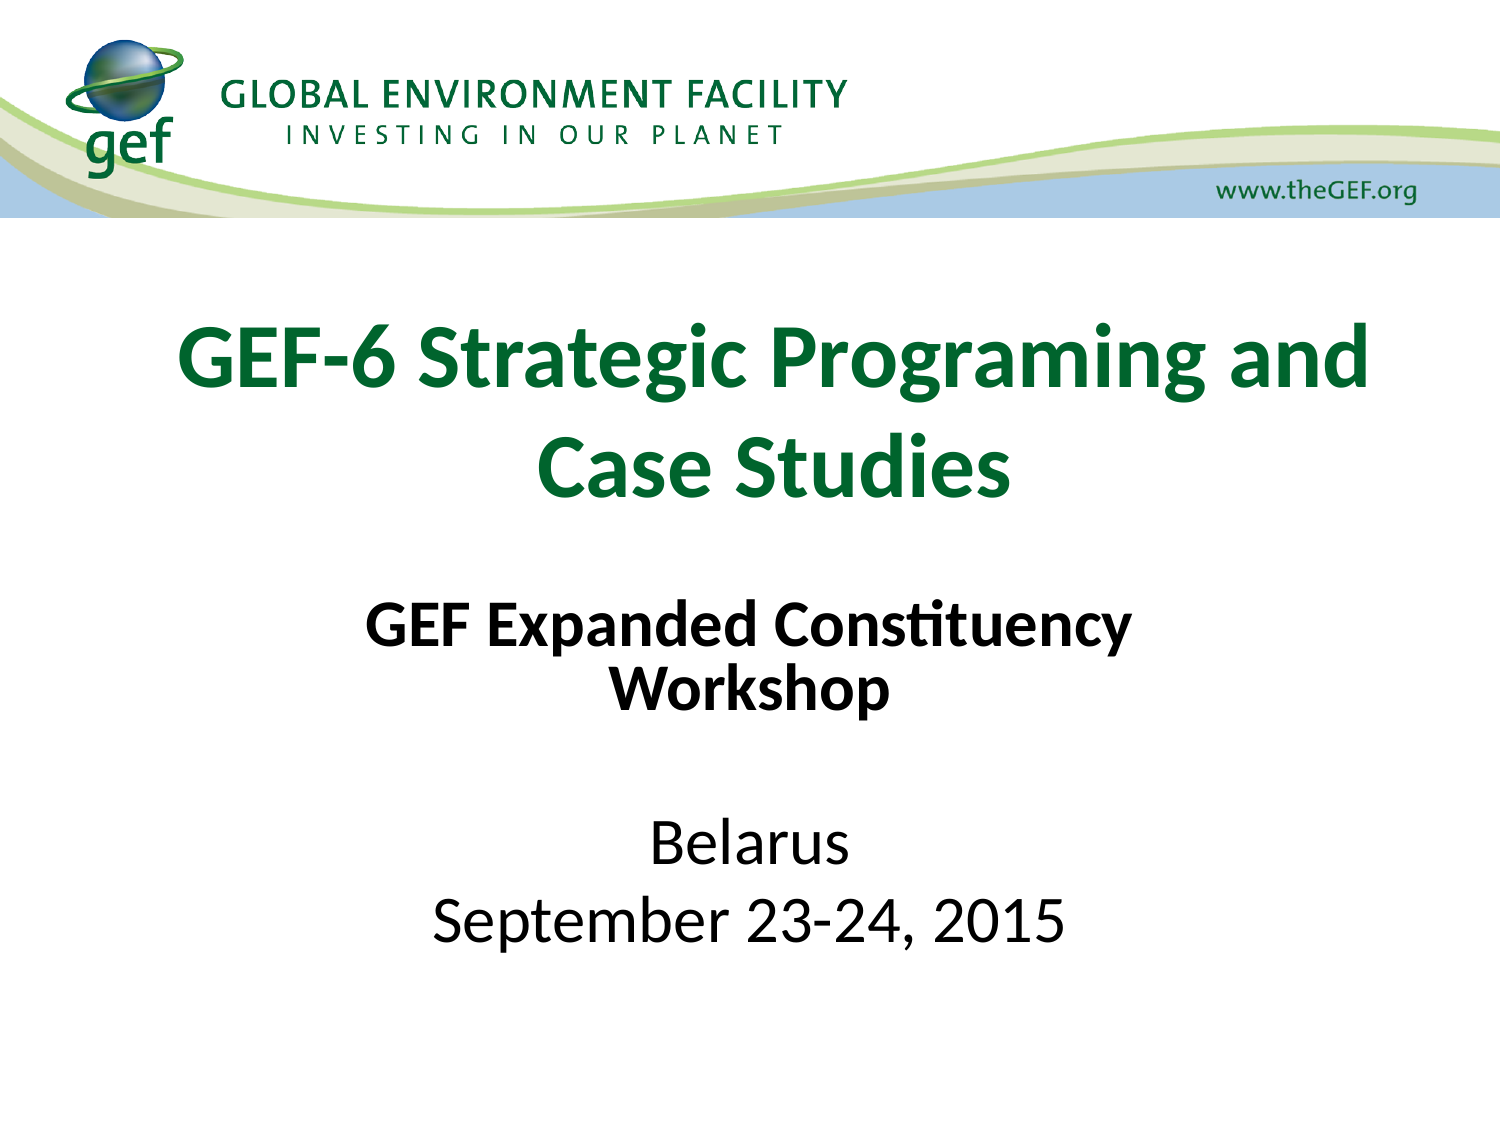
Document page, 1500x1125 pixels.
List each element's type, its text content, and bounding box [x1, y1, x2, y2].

subtitle GEF Expanded Constituency Workshop Belarus September 23-24, 2015 [224, 587, 1276, 1051]
title GEF-6 Strategic Programing and Case Studies [99, 312, 1451, 501]
picture [0, 12, 1500, 218]
